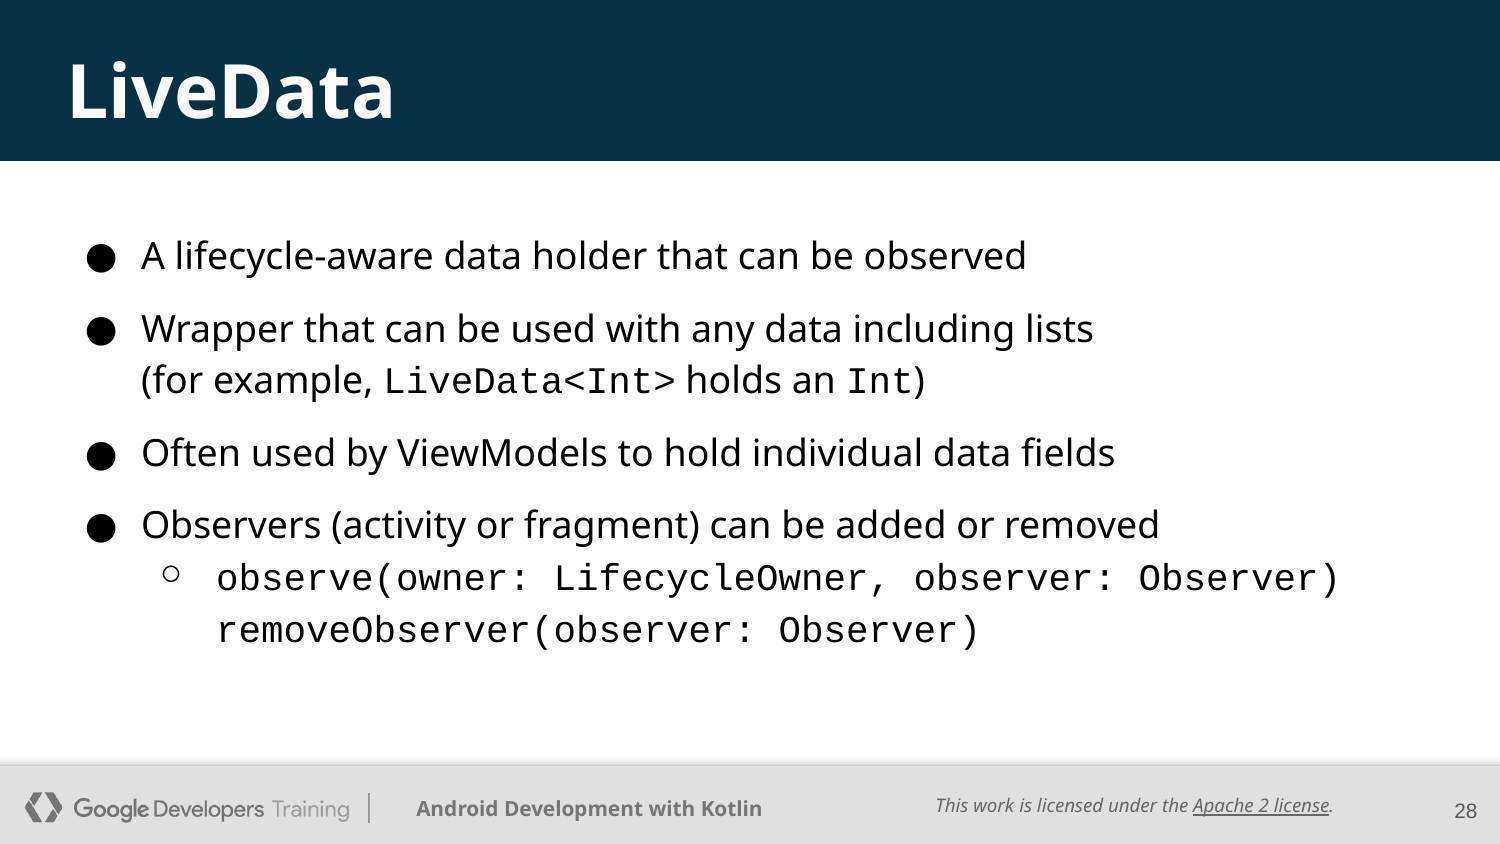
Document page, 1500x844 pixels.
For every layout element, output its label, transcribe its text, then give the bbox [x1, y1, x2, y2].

picture [0, 161, 1500, 844]
slide_number ‹#› [1402, 777, 1493, 842]
title LiveData [51, 28, 1449, 122]
list A lifecycle-aware data holder that can be observed Wrapper that can be used with any data including lists (for example, LiveData<Int> holds an Int) Often used by ViewModels to hold individual data fields Observers (activity or fragment) can be added or removed observe(owner: LifecycleOwner, observer: Observer) removeObserver(observer: Observer) [51, 210, 1449, 751]
